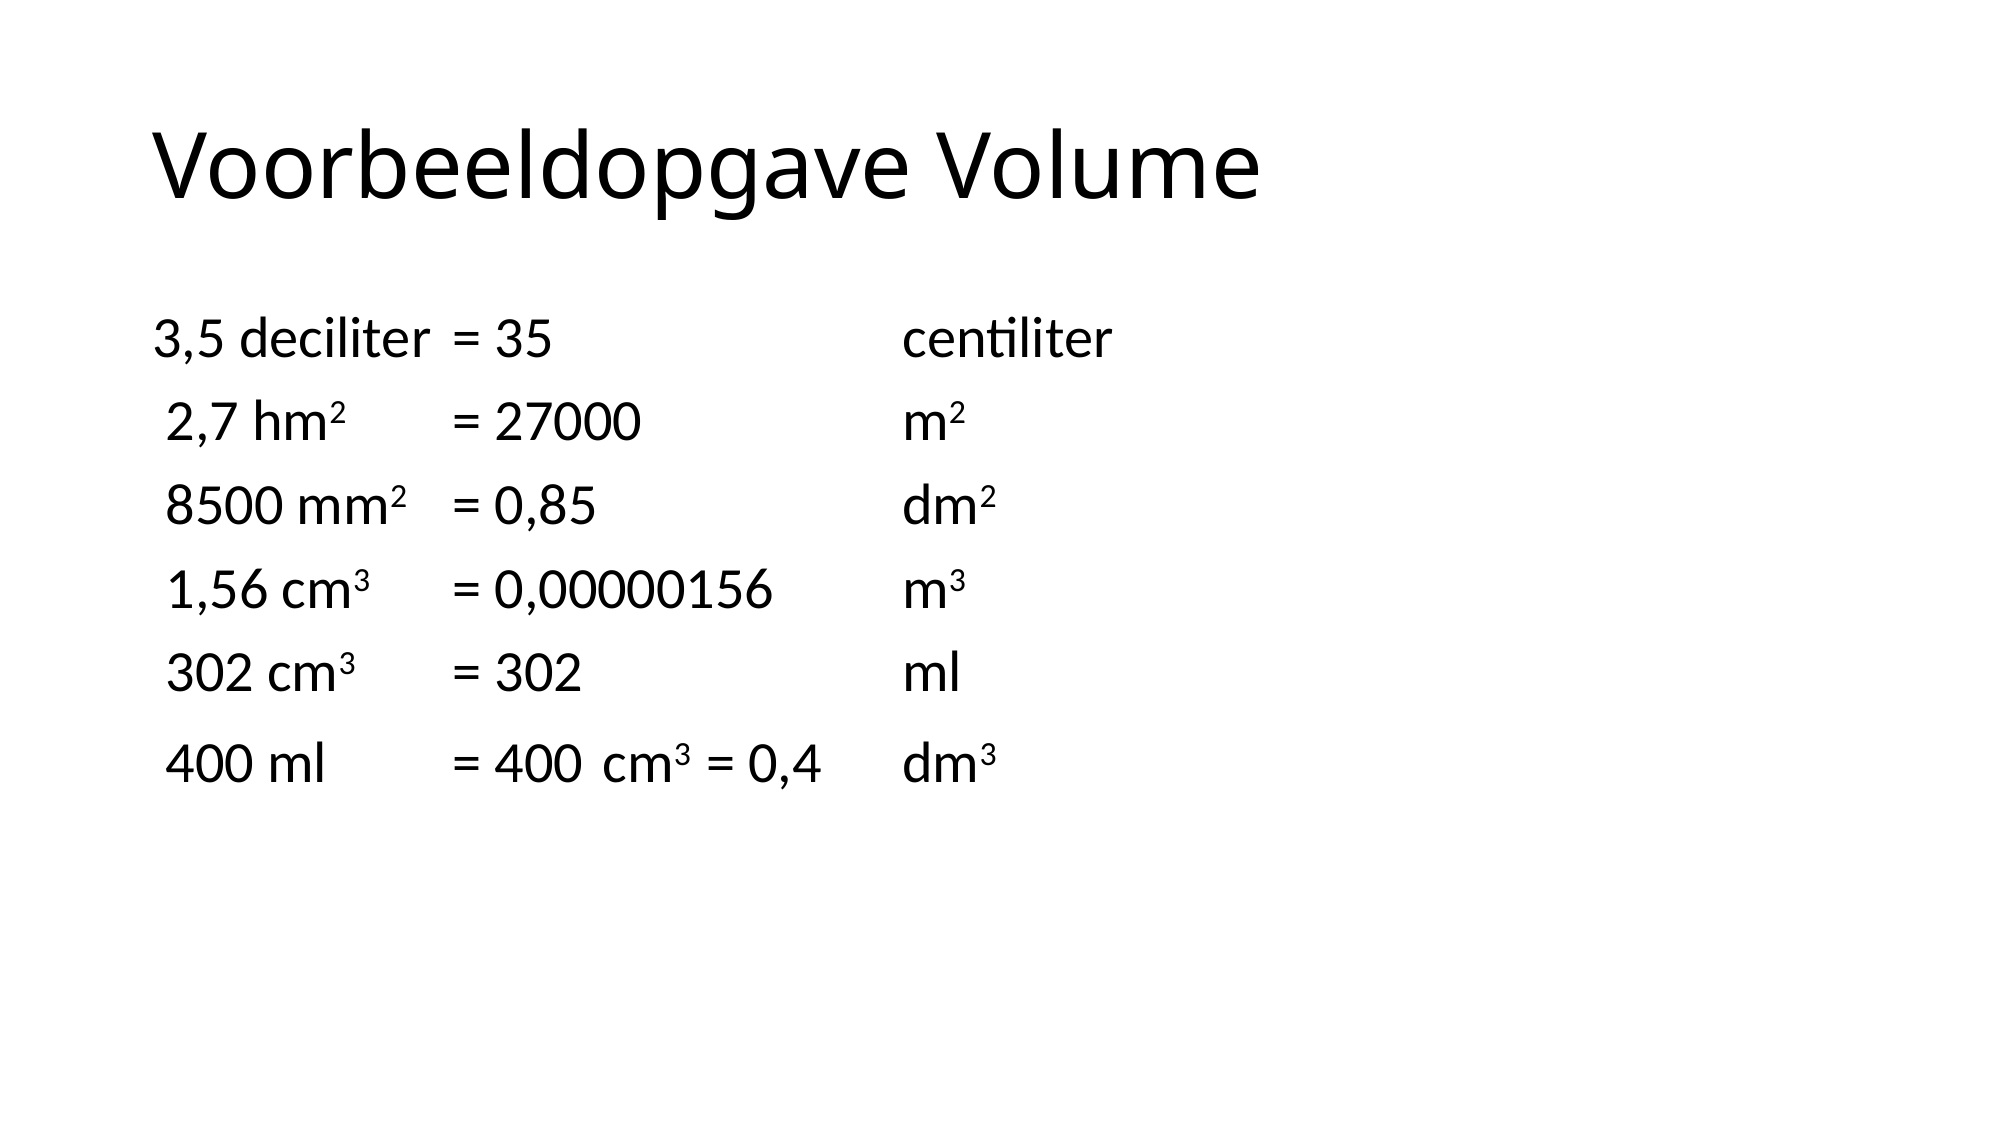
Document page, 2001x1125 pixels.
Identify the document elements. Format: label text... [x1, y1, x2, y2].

list 3,5 deciliter = 35 centiliter 2,7 hm2 = 27000 m2 8500 mm2 = 0,85 dm2 1,56 cm3 = 0,00000156 m3 302 cm3 = 302 ml 400 ml = 400 cm3 = 0,4 dm3 [137, 299, 1415, 1014]
title Voorbeeldopgave Volume [137, 59, 1863, 278]
